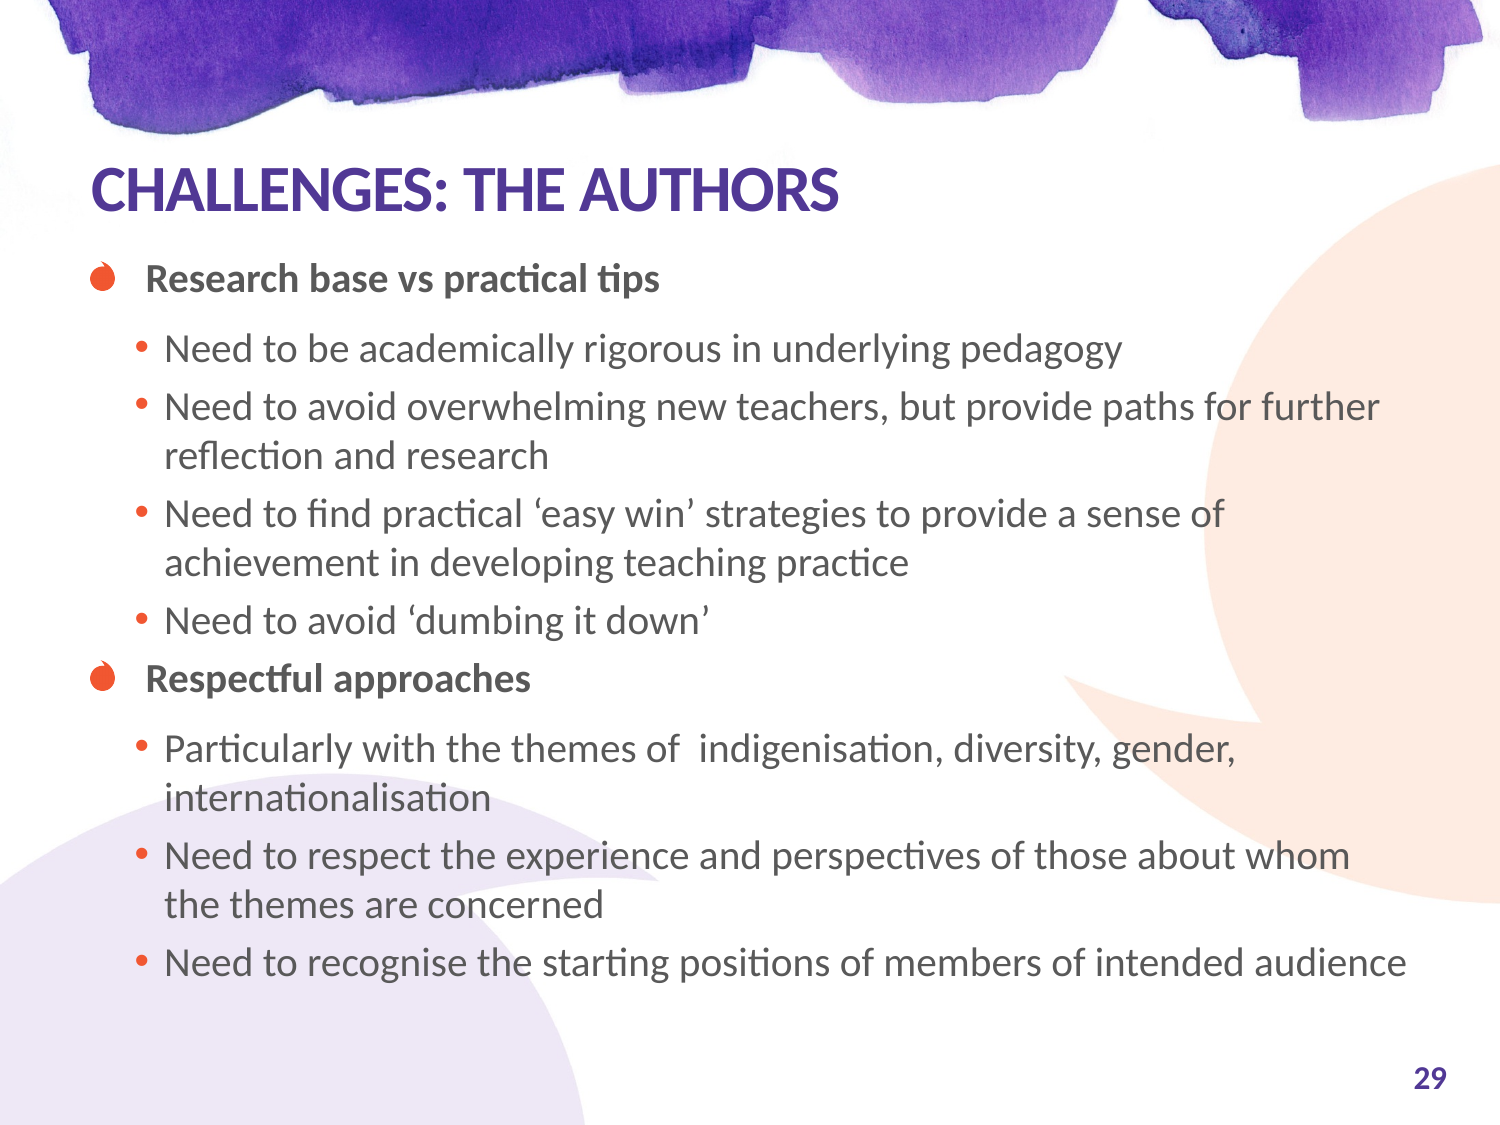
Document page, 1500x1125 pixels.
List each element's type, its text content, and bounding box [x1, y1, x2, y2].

picture [0, 0, 1500, 1125]
slide_number 29 [1246, 1046, 1462, 1107]
list Research base vs practical tips Need to be academically rigorous in underlying pedagogy Need to avoid overwhelming new teachers, but provide paths for further reflection and research Need to find practical ‘easy win’ strategies to provide a sense of achievement in developing teaching practice Need to avoid ‘dumbing it down’ Respectful approaches Particularly with the themes of indigenisation, diversity, gender, internationalisation Need to respect the experience and perspectives of those about whom the themes are concerned Need to recognise the starting positions of members of intended audience [75, 243, 1424, 1005]
title Challenges: the authors [76, 137, 1424, 232]
